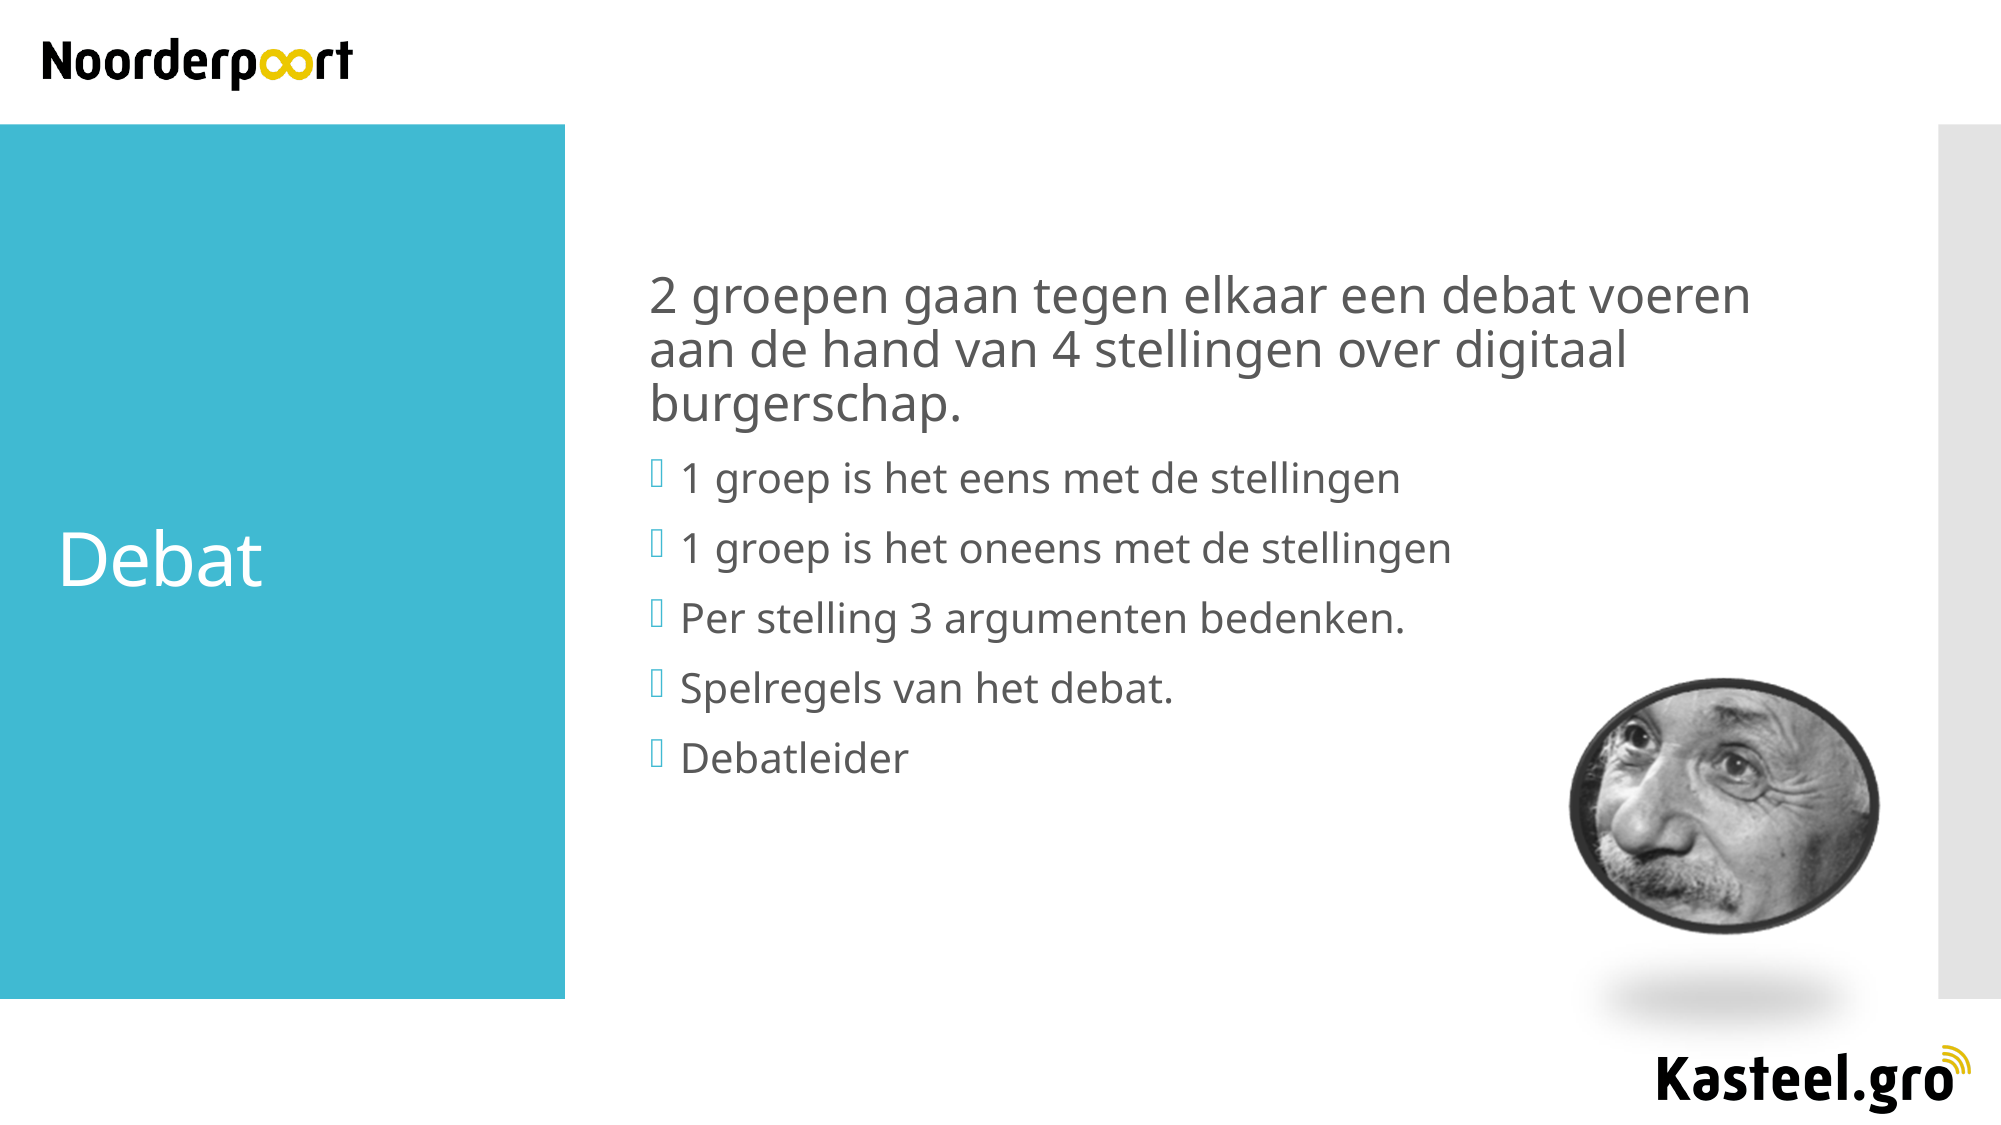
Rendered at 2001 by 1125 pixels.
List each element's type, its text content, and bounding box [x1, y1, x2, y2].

picture [1542, 675, 1971, 1114]
picture [41, 35, 354, 92]
list 2 groepen gaan tegen elkaar een debat voeren aan de hand van 4 stellingen over digitaal burgerschap. 1 groep is het eens met de stellingen 1 groep is het oneens met de stellingen Per stelling 3 argumenten bedenken. Spelregels van het debat. Debatleider [634, 141, 1835, 982]
title Debat [41, 184, 525, 940]
